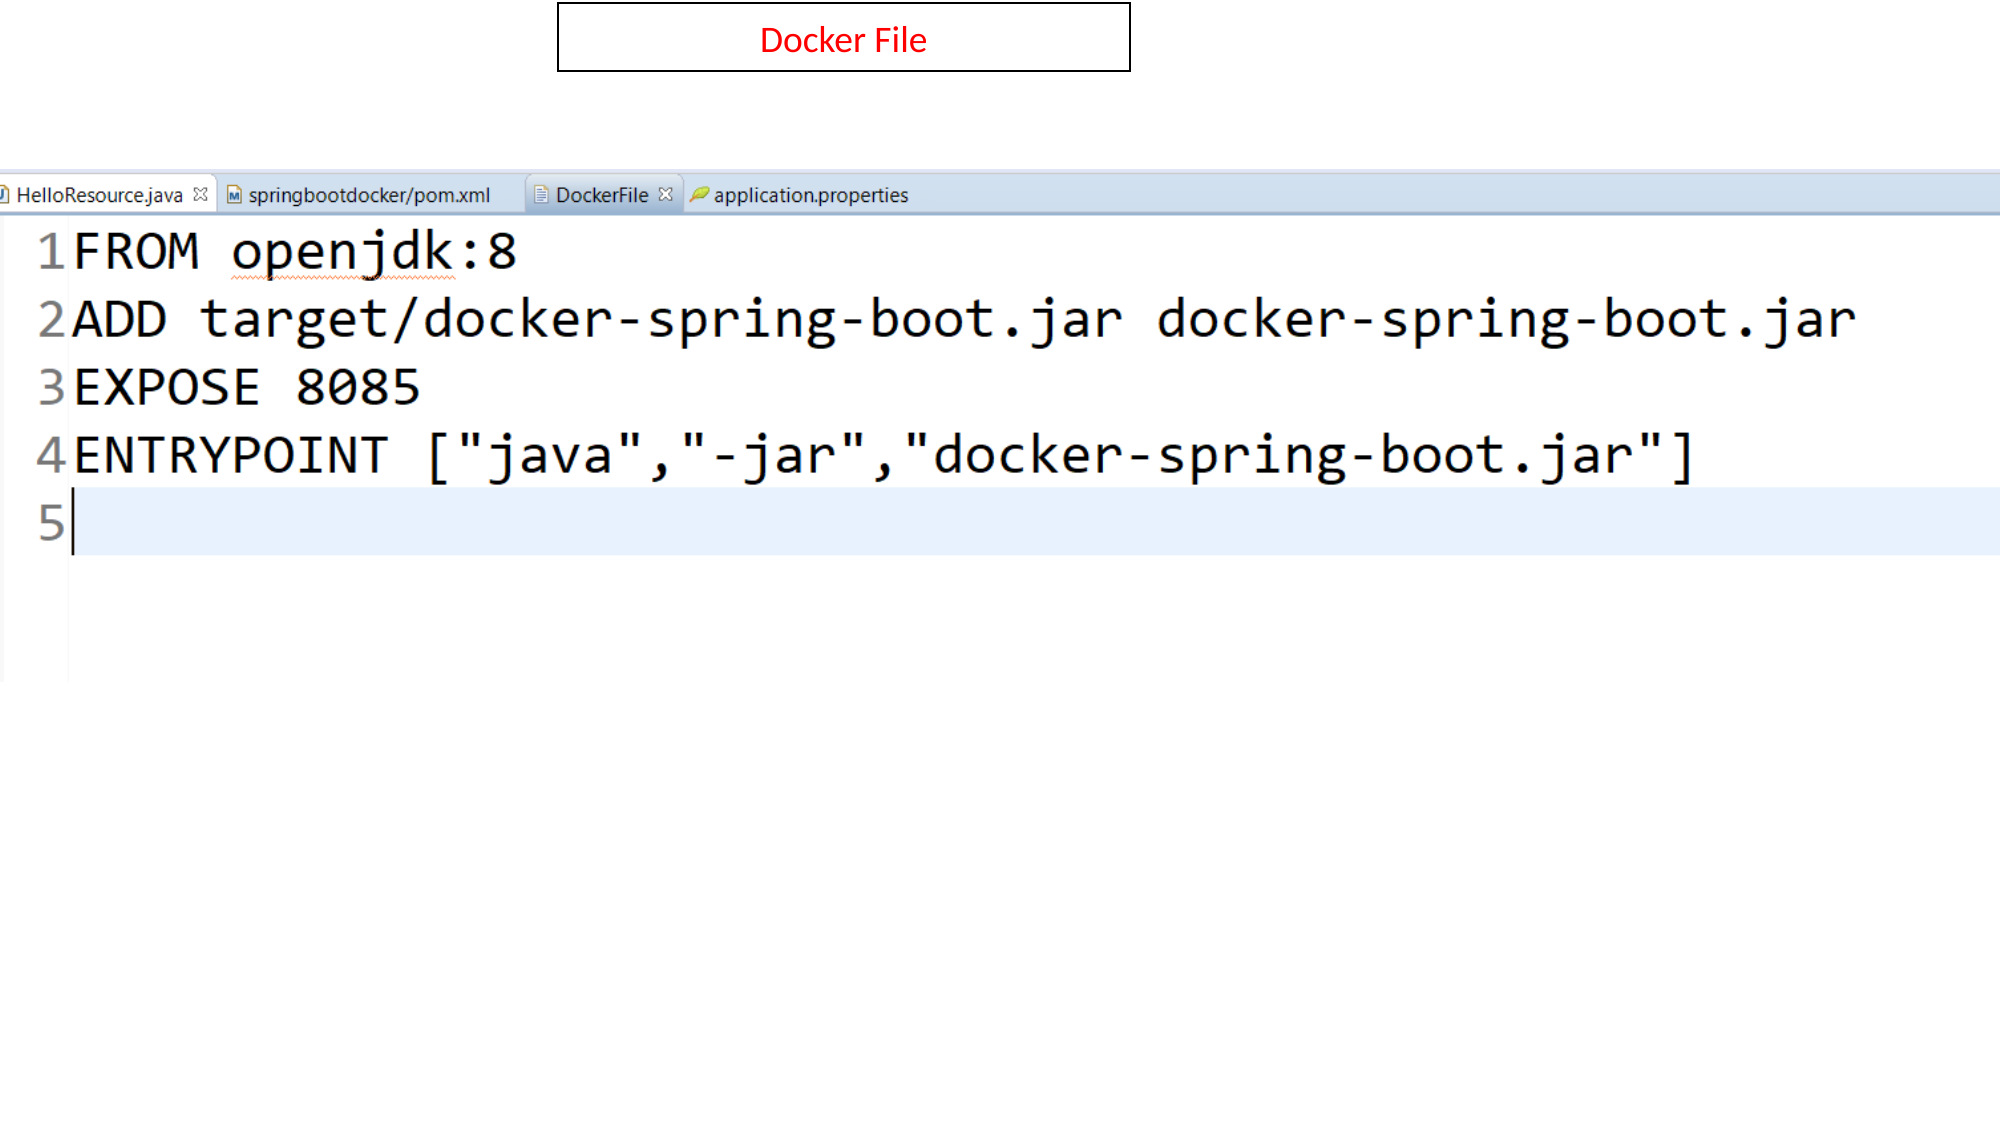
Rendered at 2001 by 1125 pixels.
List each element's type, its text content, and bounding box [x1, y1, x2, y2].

picture [0, 169, 2000, 682]
text_box Docker File [557, 2, 1131, 72]
